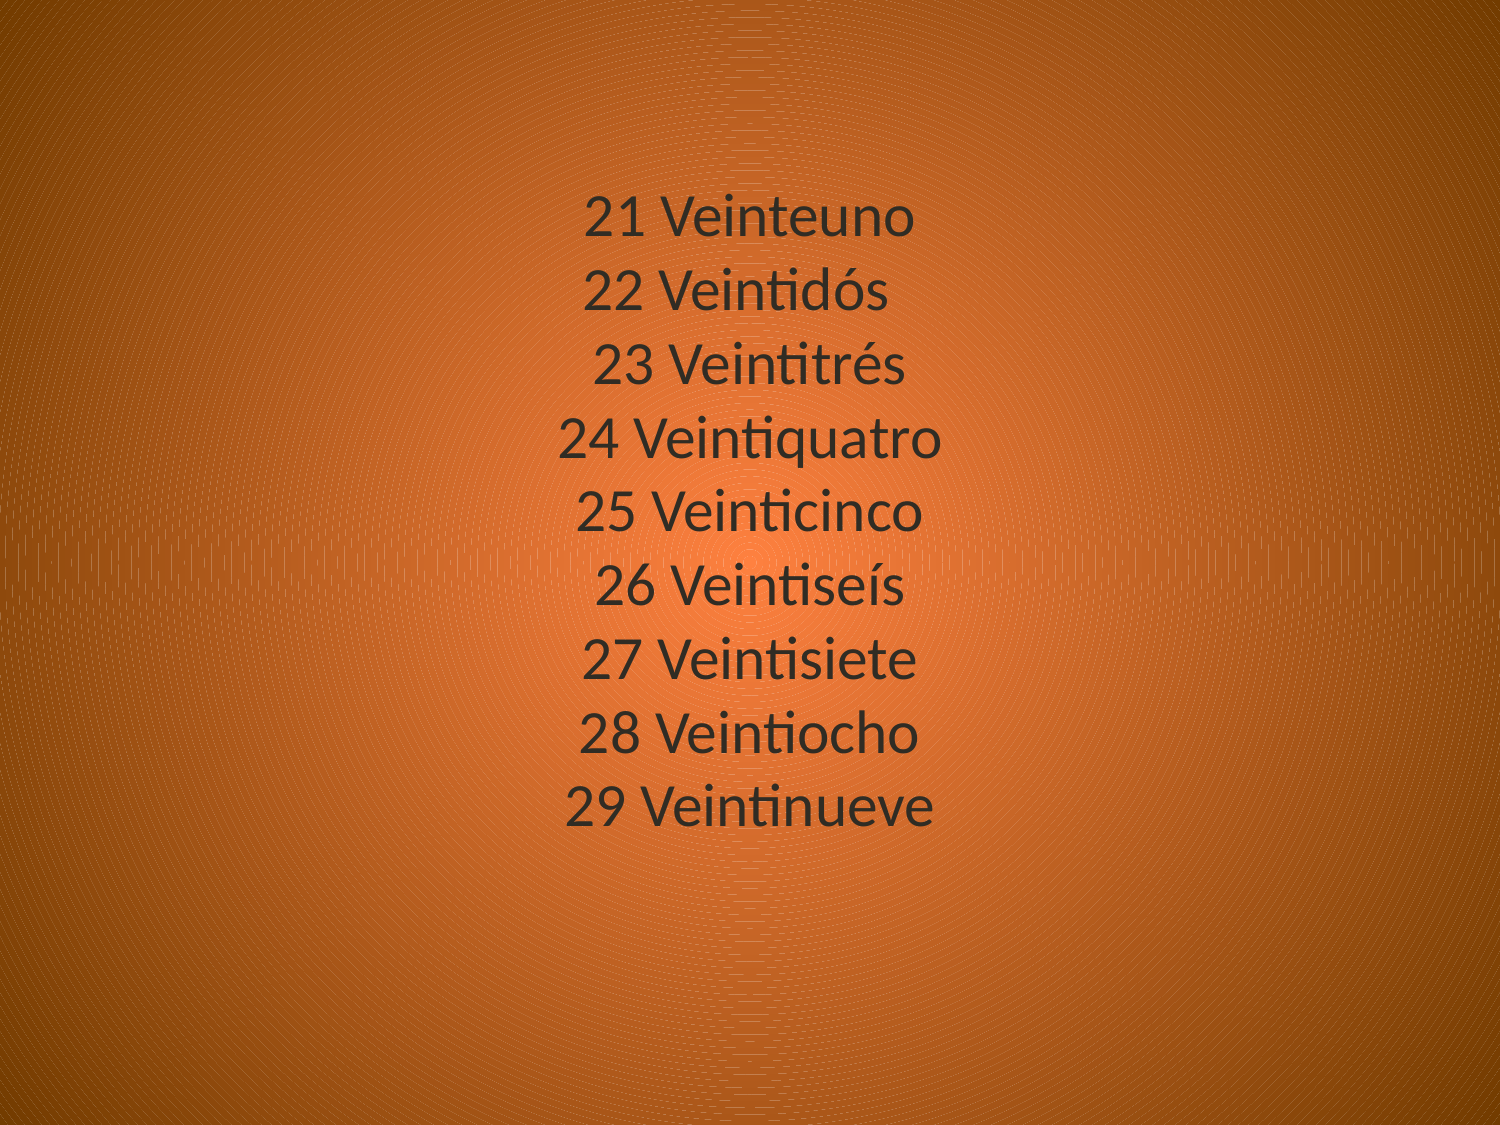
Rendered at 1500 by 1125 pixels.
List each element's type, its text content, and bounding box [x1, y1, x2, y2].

title 21 Veinteuno 22 Veintidós 23 Veintitrés 24 Veintiquatro 25 Veinticinco 26 Veintiseís 27 Veintisiete 28 Veintiocho 29 Veintinueve [112, 89, 1388, 925]
